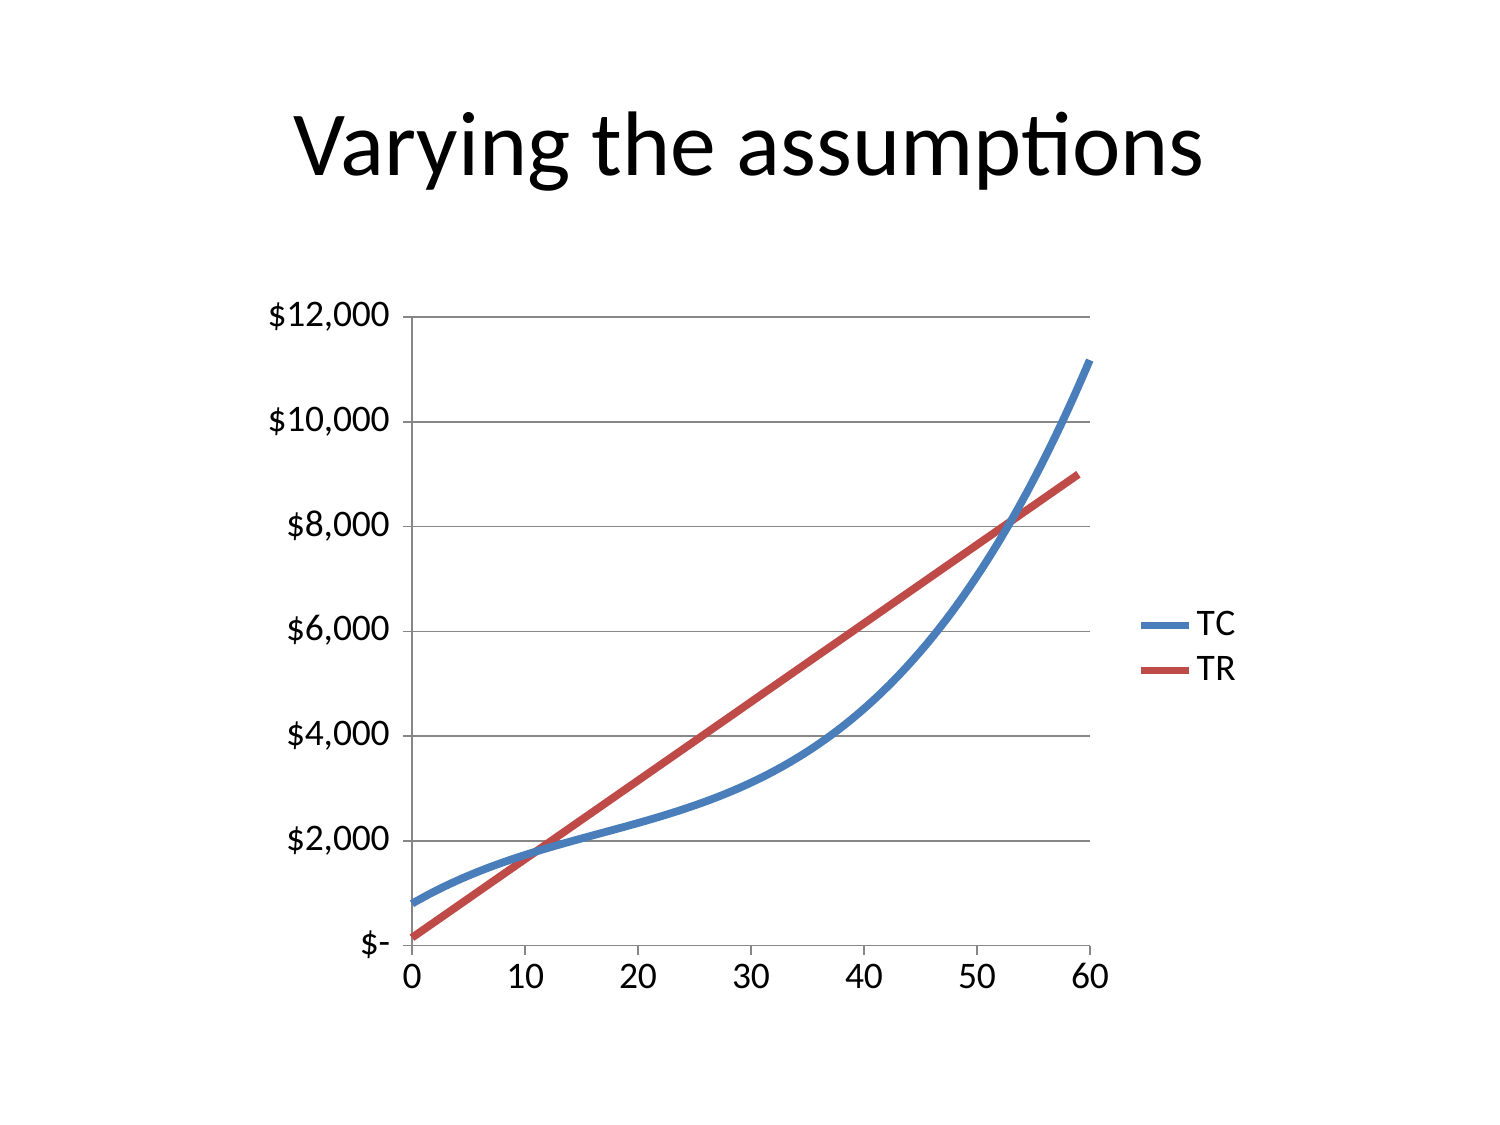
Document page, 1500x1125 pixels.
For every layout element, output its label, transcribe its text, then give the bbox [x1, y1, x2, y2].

title Varying the assumptions [75, 45, 1425, 233]
chart [238, 283, 1261, 1013]
